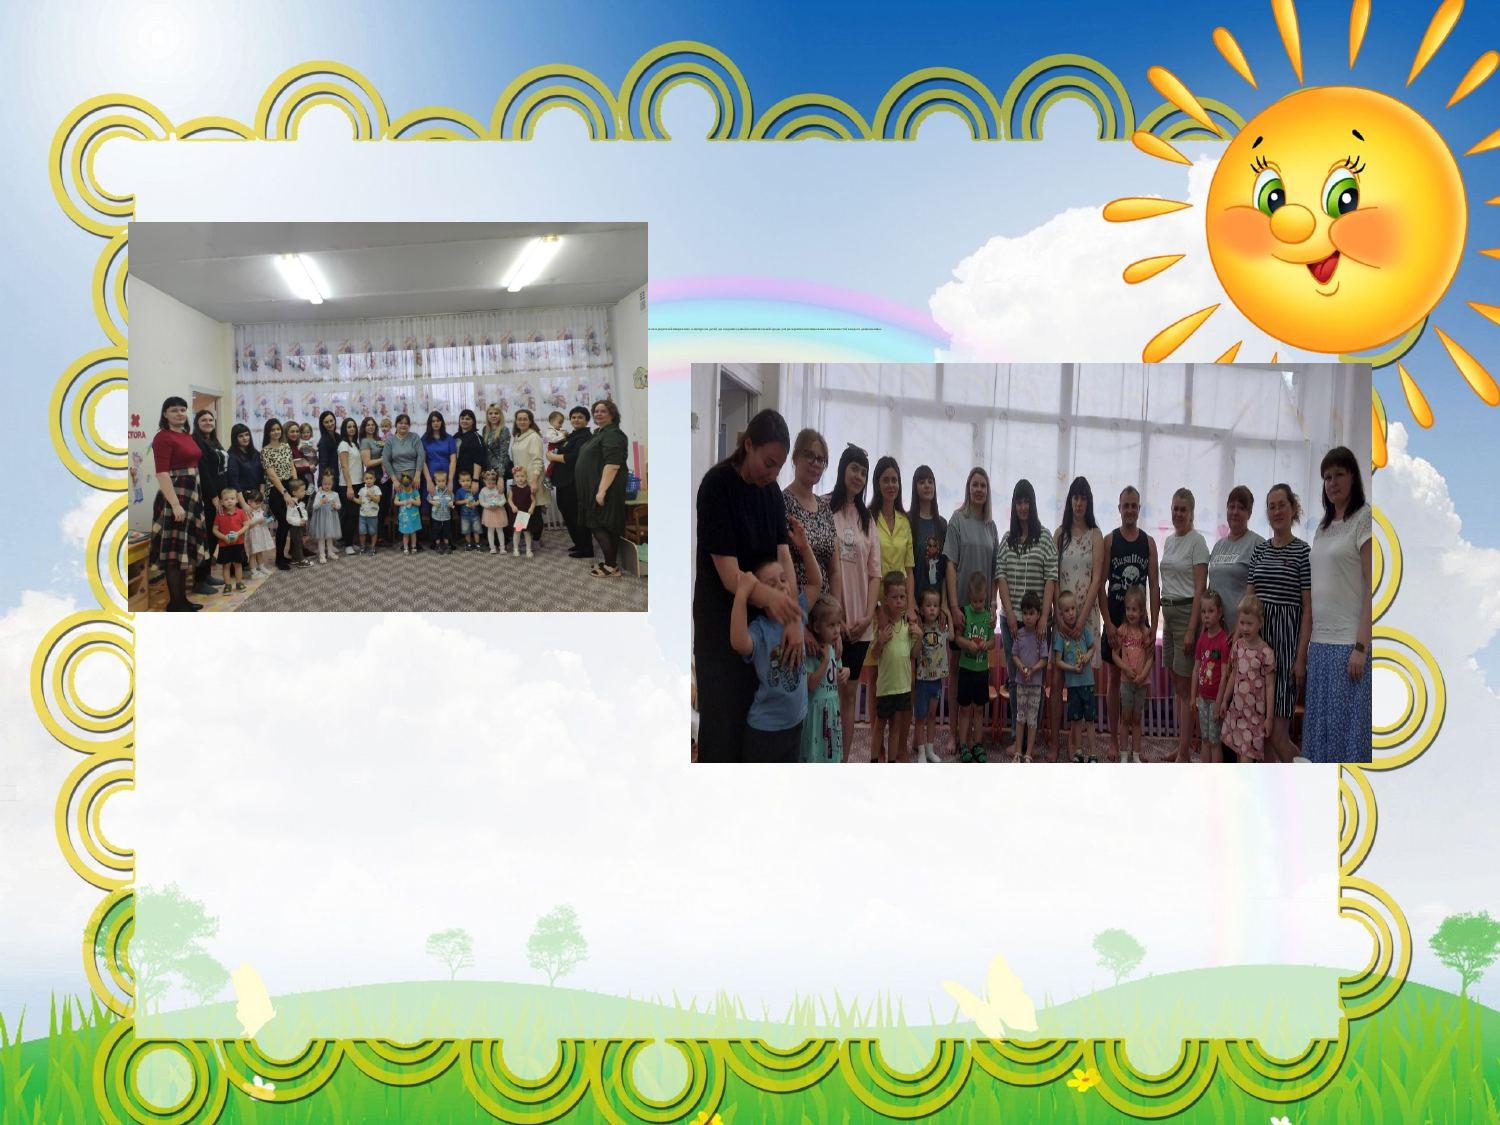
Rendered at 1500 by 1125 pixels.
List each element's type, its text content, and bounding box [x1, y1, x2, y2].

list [128, 222, 648, 612]
title Сотрудничество педагогов и родителей направлено в интересах детей на создание единой воспитательной среды для раскрытия потенциальных возможностей каждого дошкольника. [75, 187, 1425, 352]
picture [0, 0, 1500, 1125]
